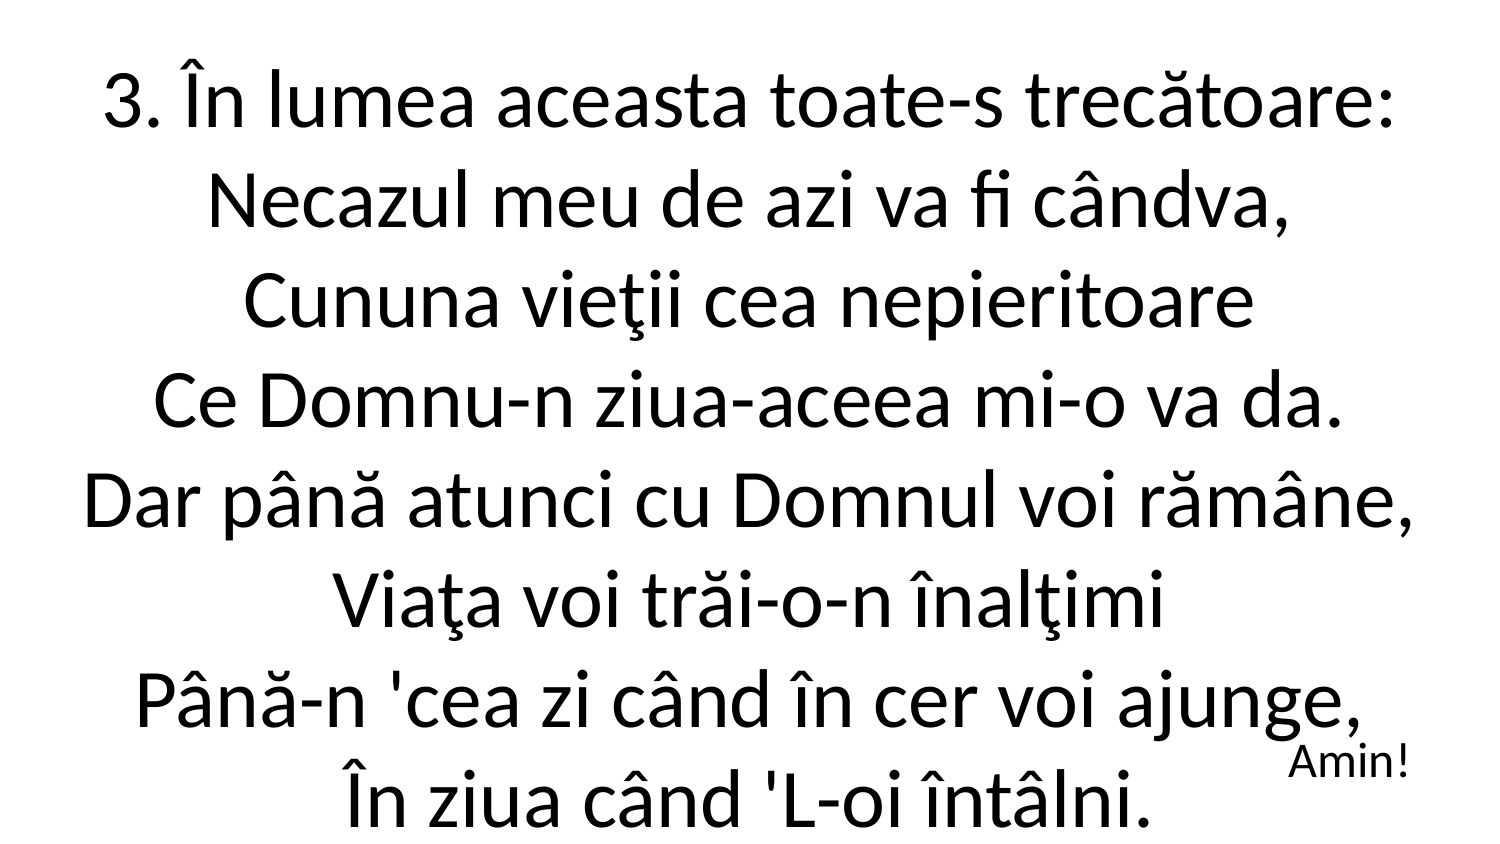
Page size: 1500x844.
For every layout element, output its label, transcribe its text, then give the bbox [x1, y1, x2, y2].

text_box Amin! [1273, 674, 1427, 795]
text_box 3. În lumea aceasta toate-s trecătoare: Necazul meu de azi va fi cândva, Cununa vieţii cea nepieritoare Ce Domnu-n ziua-aceea mi-o va da. Dar până atunci cu Domnul voi rămâne, Viaţa voi trăi-o-n înalţimi Până-n 'cea zi când în cer voi ajunge, În ziua când 'L-oi întâlni. [67, 0, 1433, 844]
